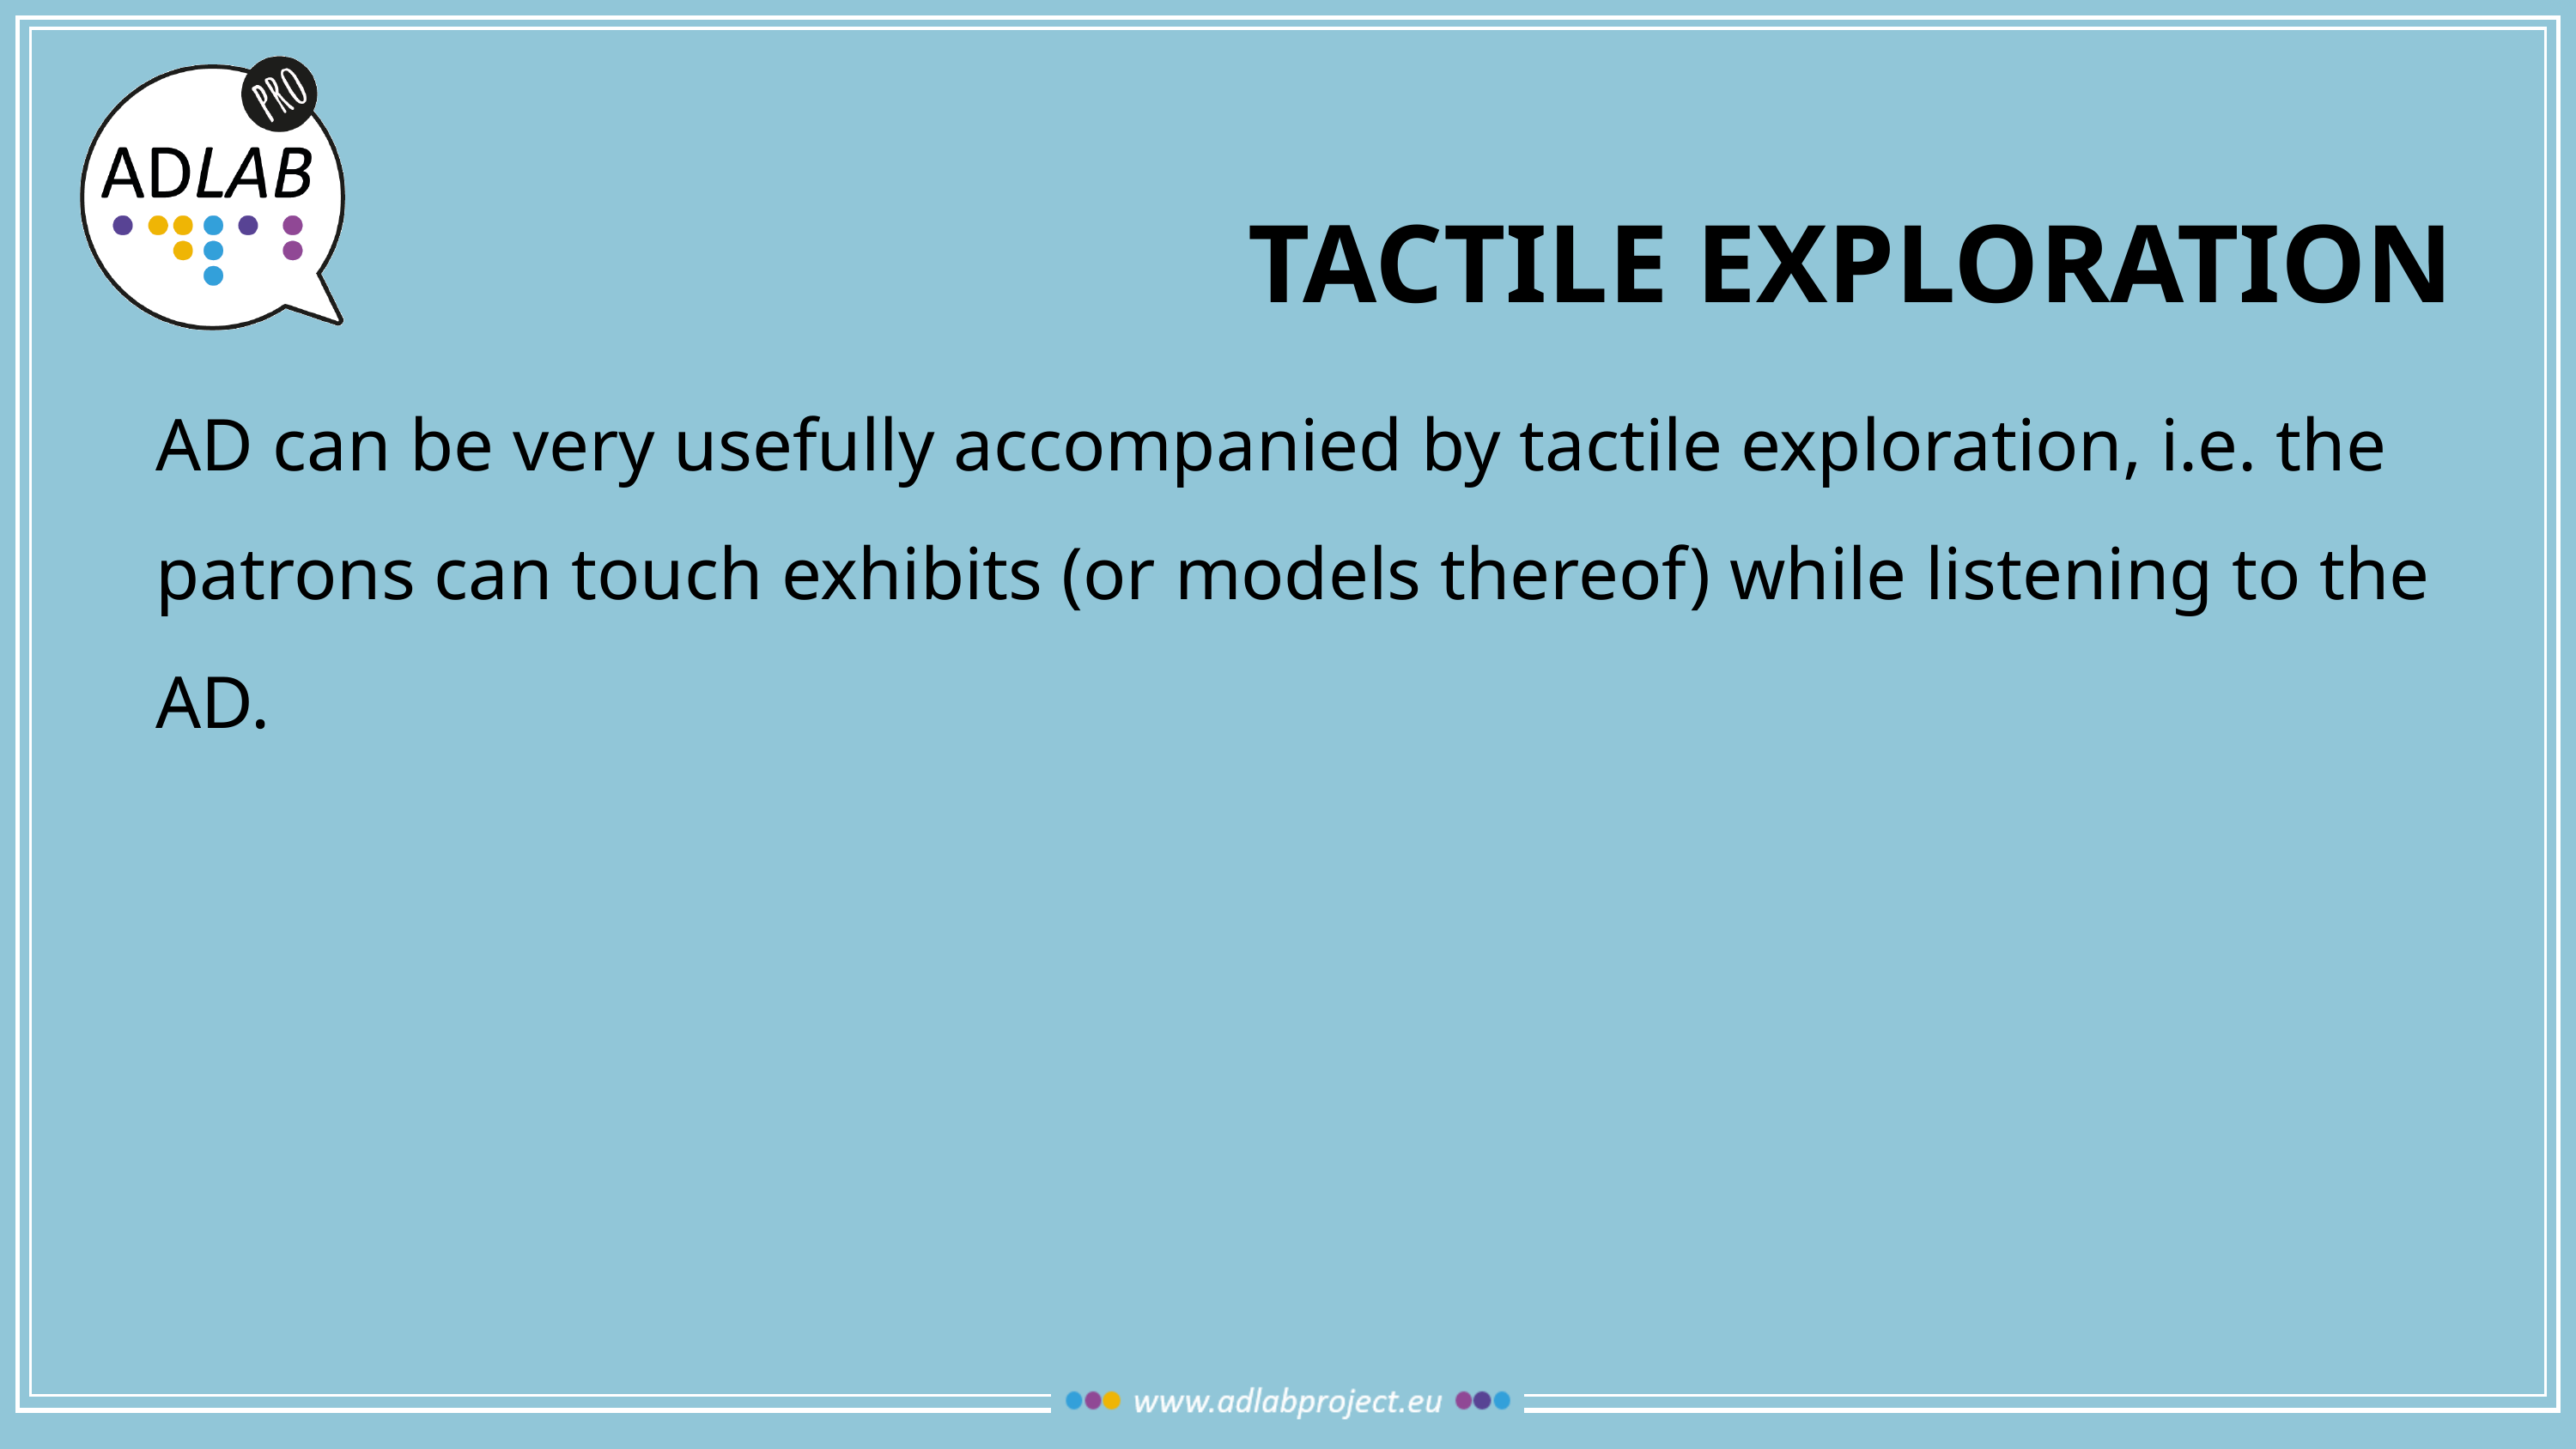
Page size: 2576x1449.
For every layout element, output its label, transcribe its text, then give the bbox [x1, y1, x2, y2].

picture [1051, 1378, 1524, 1429]
title tactile exploration [384, 70, 2467, 350]
picture [72, 49, 353, 330]
list AD can be very usefully accompanied by tactile exploration, i.e. the patrons can touch exhibits (or models thereof) while listening to the AD. [143, 350, 2467, 1056]
